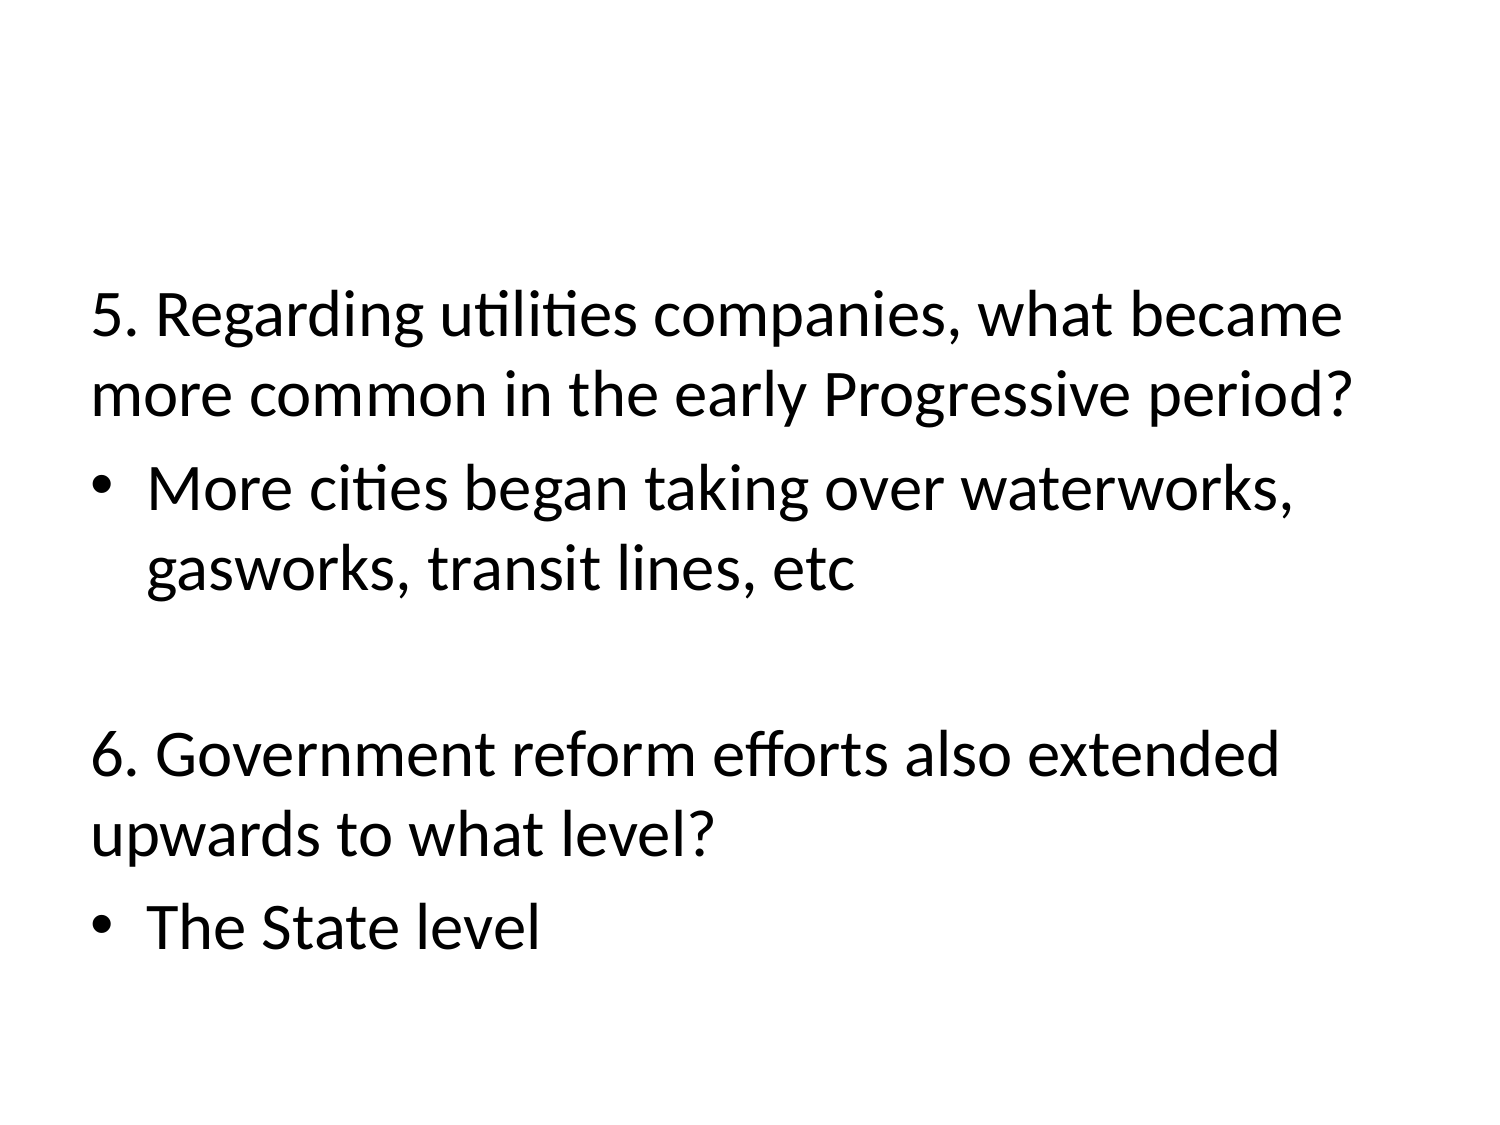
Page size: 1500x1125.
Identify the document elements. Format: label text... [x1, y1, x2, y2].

list 5. Regarding utilities companies, what became more common in the early Progressive period? More cities began taking over waterworks, gasworks, transit lines, etc 6. Government reform efforts also extended upwards to what level? The State level [75, 262, 1425, 1005]
